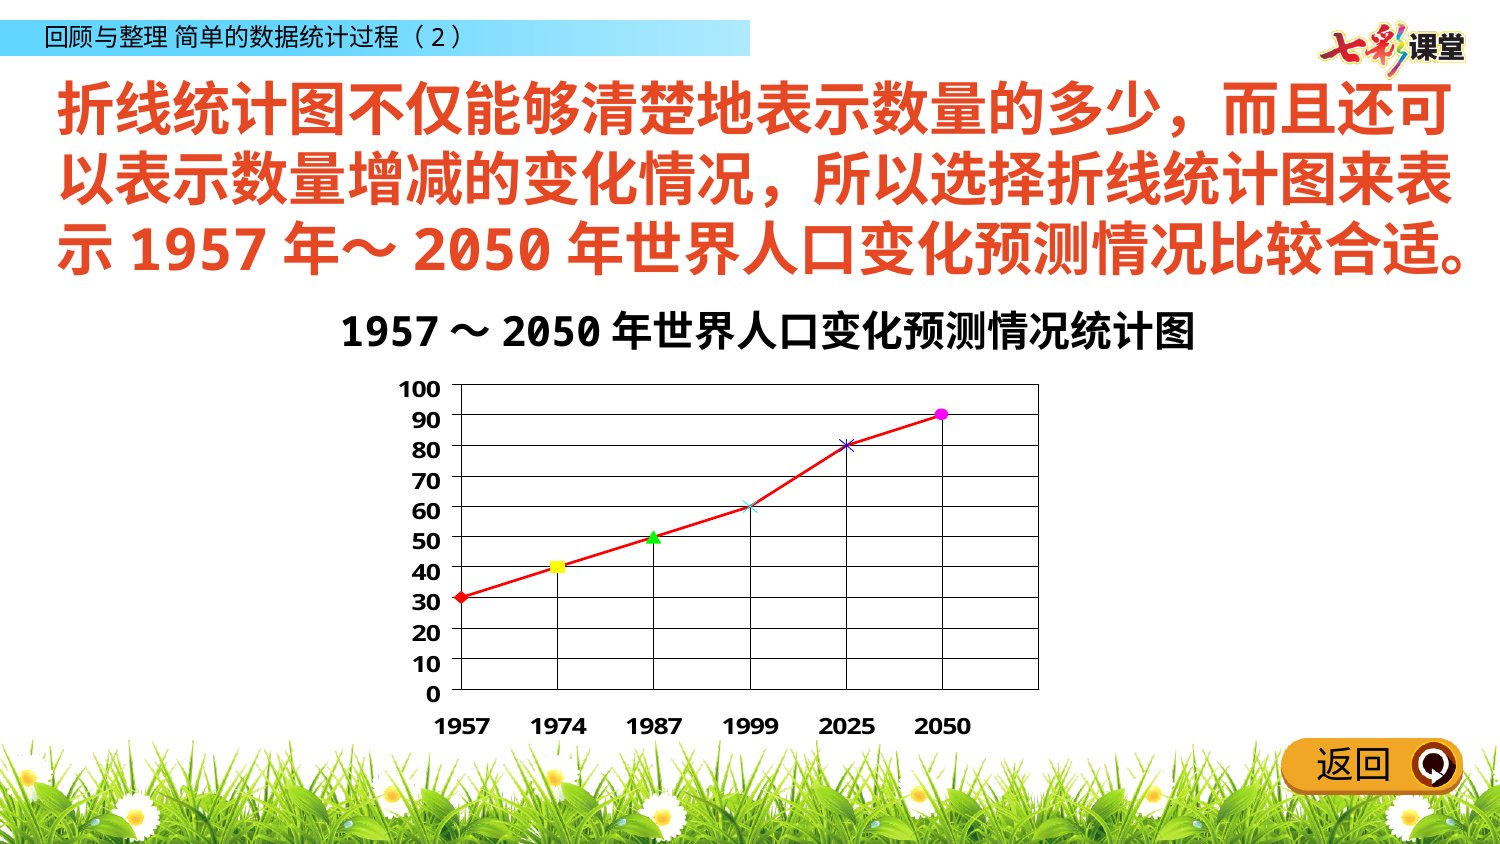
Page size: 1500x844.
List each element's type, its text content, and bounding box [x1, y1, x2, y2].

text_box 1957～2050年世界人口变化预测情况统计图 [324, 297, 1223, 362]
text_box 折线统计图不仅能够清楚地表示数量的多少，而且还可以表示数量增减的变化情况，所以选择折线统计图来表示1957年～2050年世界人口变化预测情况比较合适。 [41, 64, 1495, 290]
picture [1316, 20, 1468, 64]
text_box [377, 353, 1087, 752]
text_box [1281, 733, 1464, 795]
picture [0, 740, 1500, 844]
